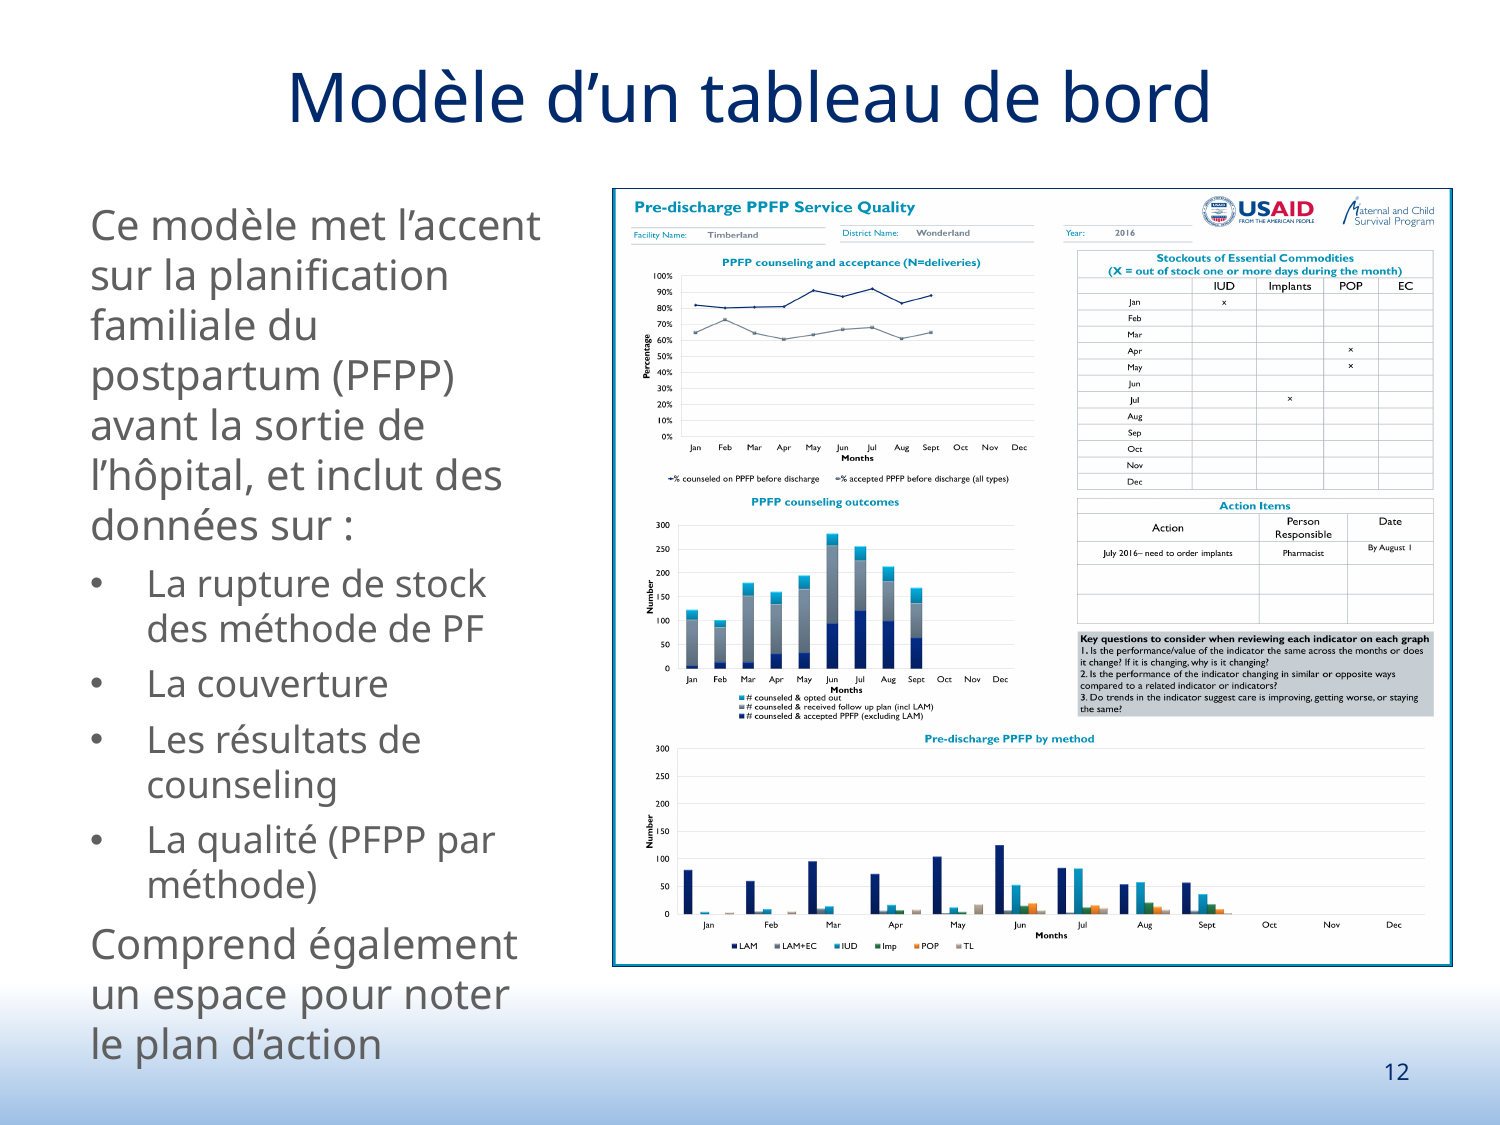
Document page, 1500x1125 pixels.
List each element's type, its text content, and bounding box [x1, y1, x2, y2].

picture [616, 188, 1449, 963]
title Modèle d’un tableau de bord [75, 0, 1425, 189]
list Ce modèle met l’accent sur la planification familiale du postpartum (PFPP) avant la sortie de l’hôpital, et inclut des données sur : La rupture de stock des méthode de PF La couverture Les résultats de counseling La qualité (PFPP par méthode) Comprend également un espace pour noter le plan d’action [75, 191, 563, 861]
slide_number 12 [1074, 1042, 1425, 1103]
